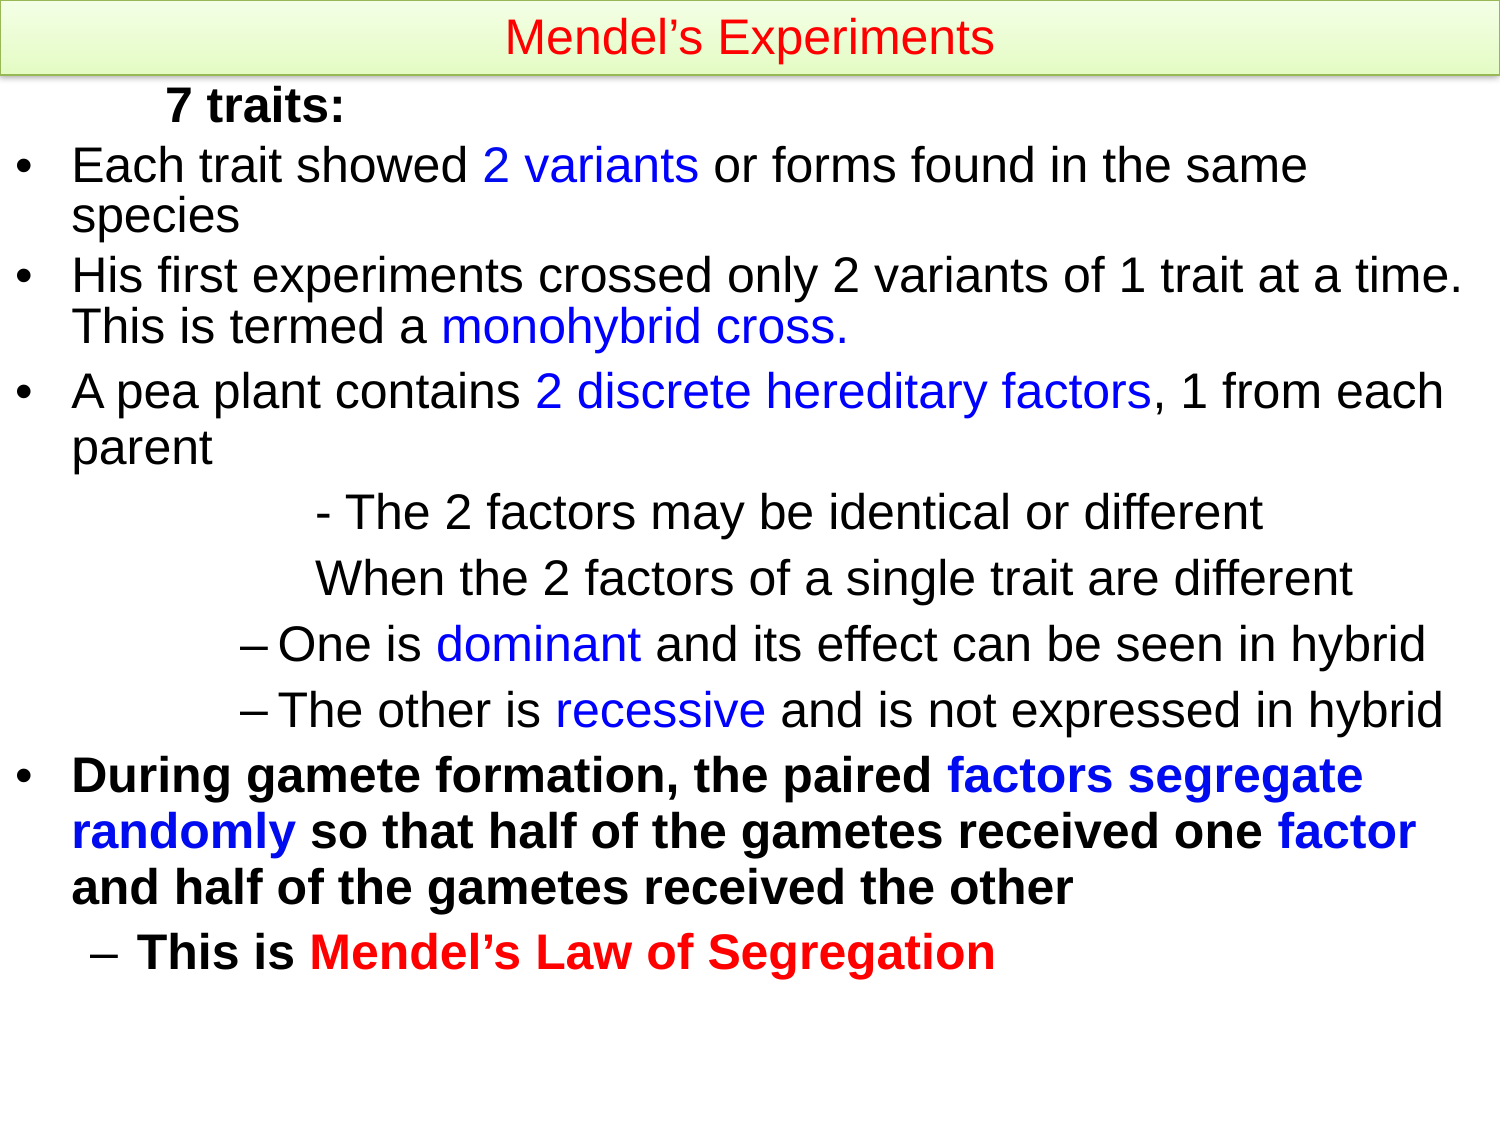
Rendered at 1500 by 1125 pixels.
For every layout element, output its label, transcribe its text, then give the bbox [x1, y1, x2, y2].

list 7 traits: Each trait showed 2 variants or forms found in the same species His first experiments crossed only 2 variants of 1 trait at a time. This is termed a monohybrid cross. A pea plant contains 2 discrete hereditary factors, 1 from each parent - The 2 factors may be identical or different When the 2 factors of a single trait are different One is dominant and its effect can be seen in hybrid The other is recessive and is not expressed in hybrid During gamete formation, the paired factors segregate randomly so that half of the gametes received one factor and half of the gametes received the other This is Mendel’s Law of Segregation [0, 75, 1500, 1125]
title Mendel’s Experiments [0, 0, 1500, 75]
